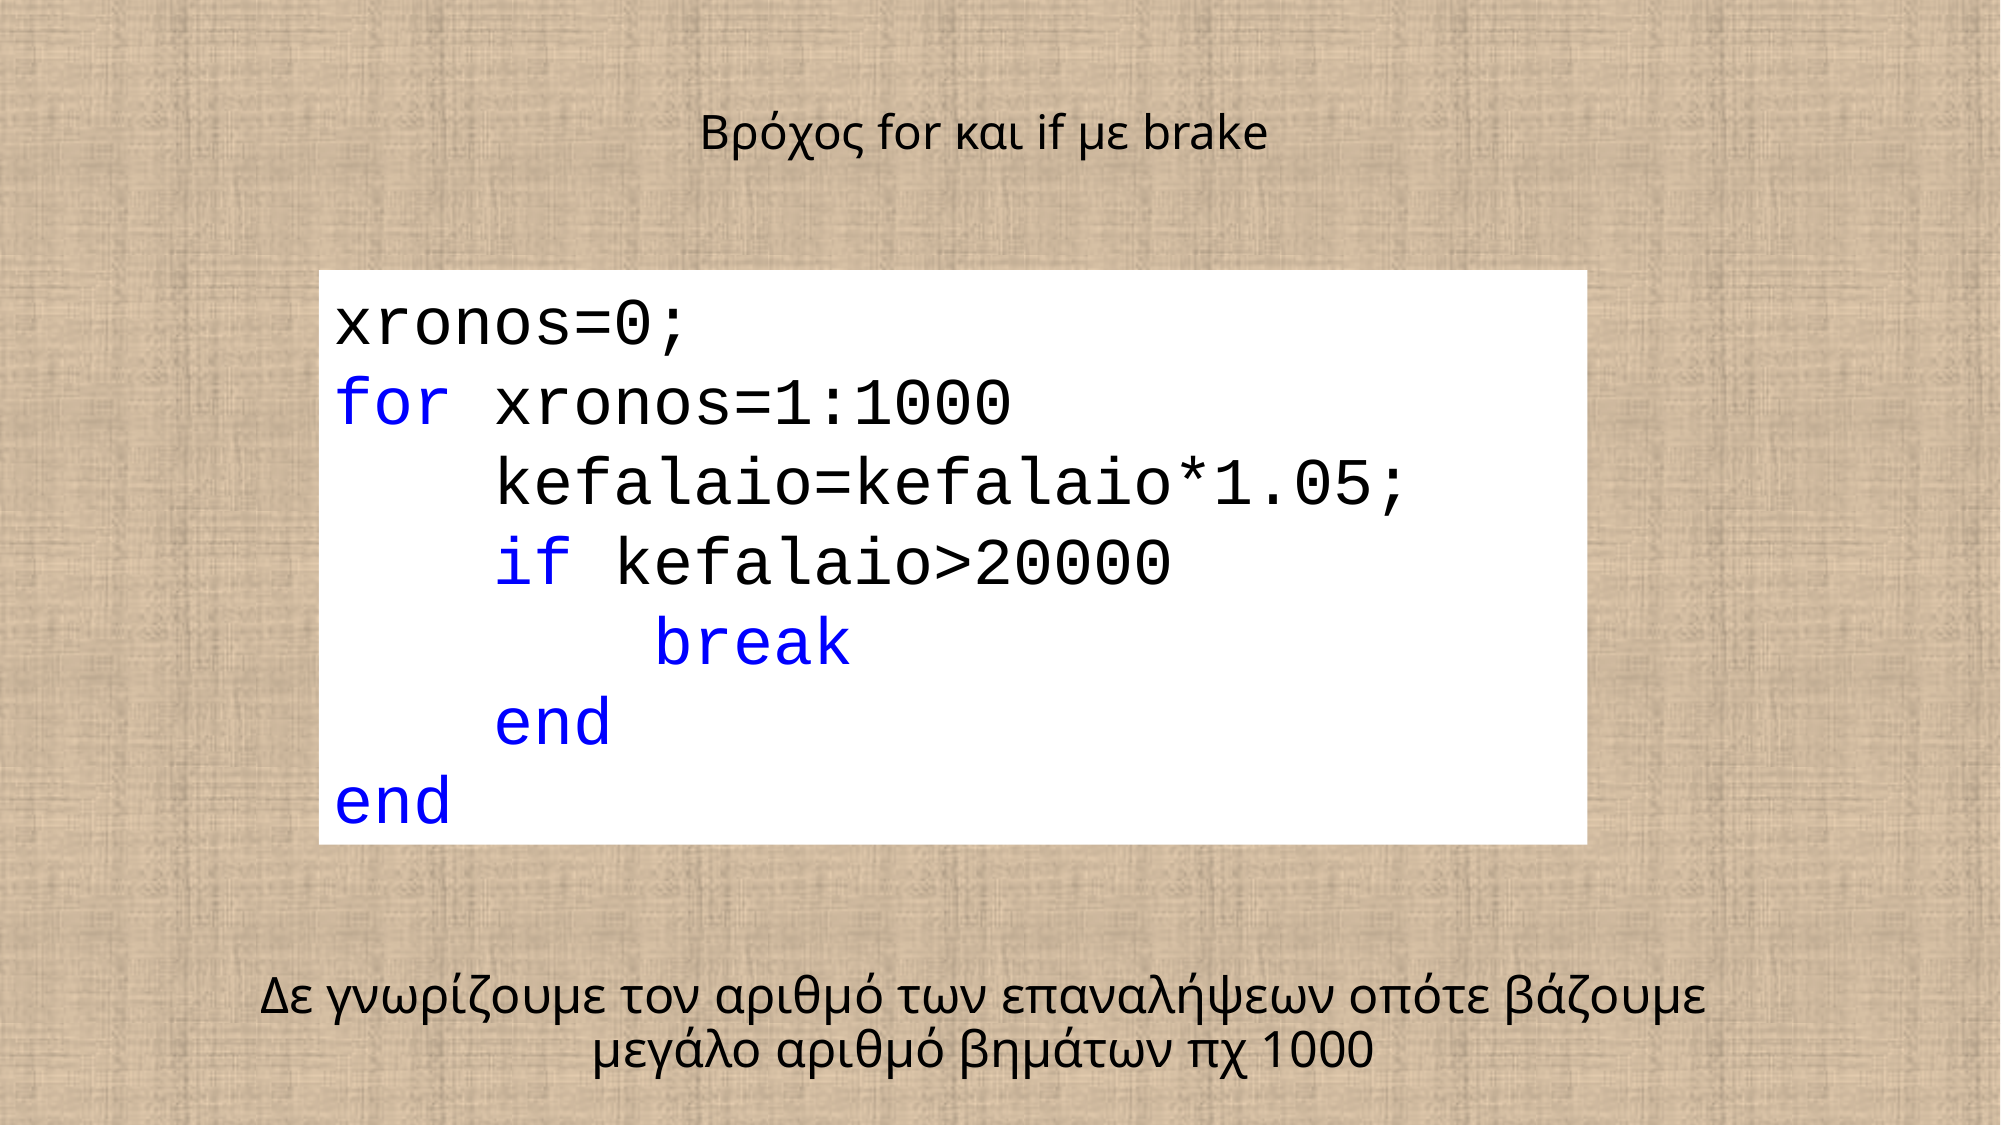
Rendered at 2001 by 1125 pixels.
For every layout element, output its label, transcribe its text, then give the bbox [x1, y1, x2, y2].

text_box Δε γνωρίζουμε τον αριθμό των επαναλήψεων οπότε βάζουμε μεγάλο αριθμό βημάτων πχ 1000 [234, 918, 1735, 1086]
text_box xronos=0; for xronos=1:1000 kefalaio=kefalaio*1.05; if kefalaio>20000 break end end [318, 270, 1588, 845]
title Βρόχος for και if με brake [234, 47, 1735, 168]
